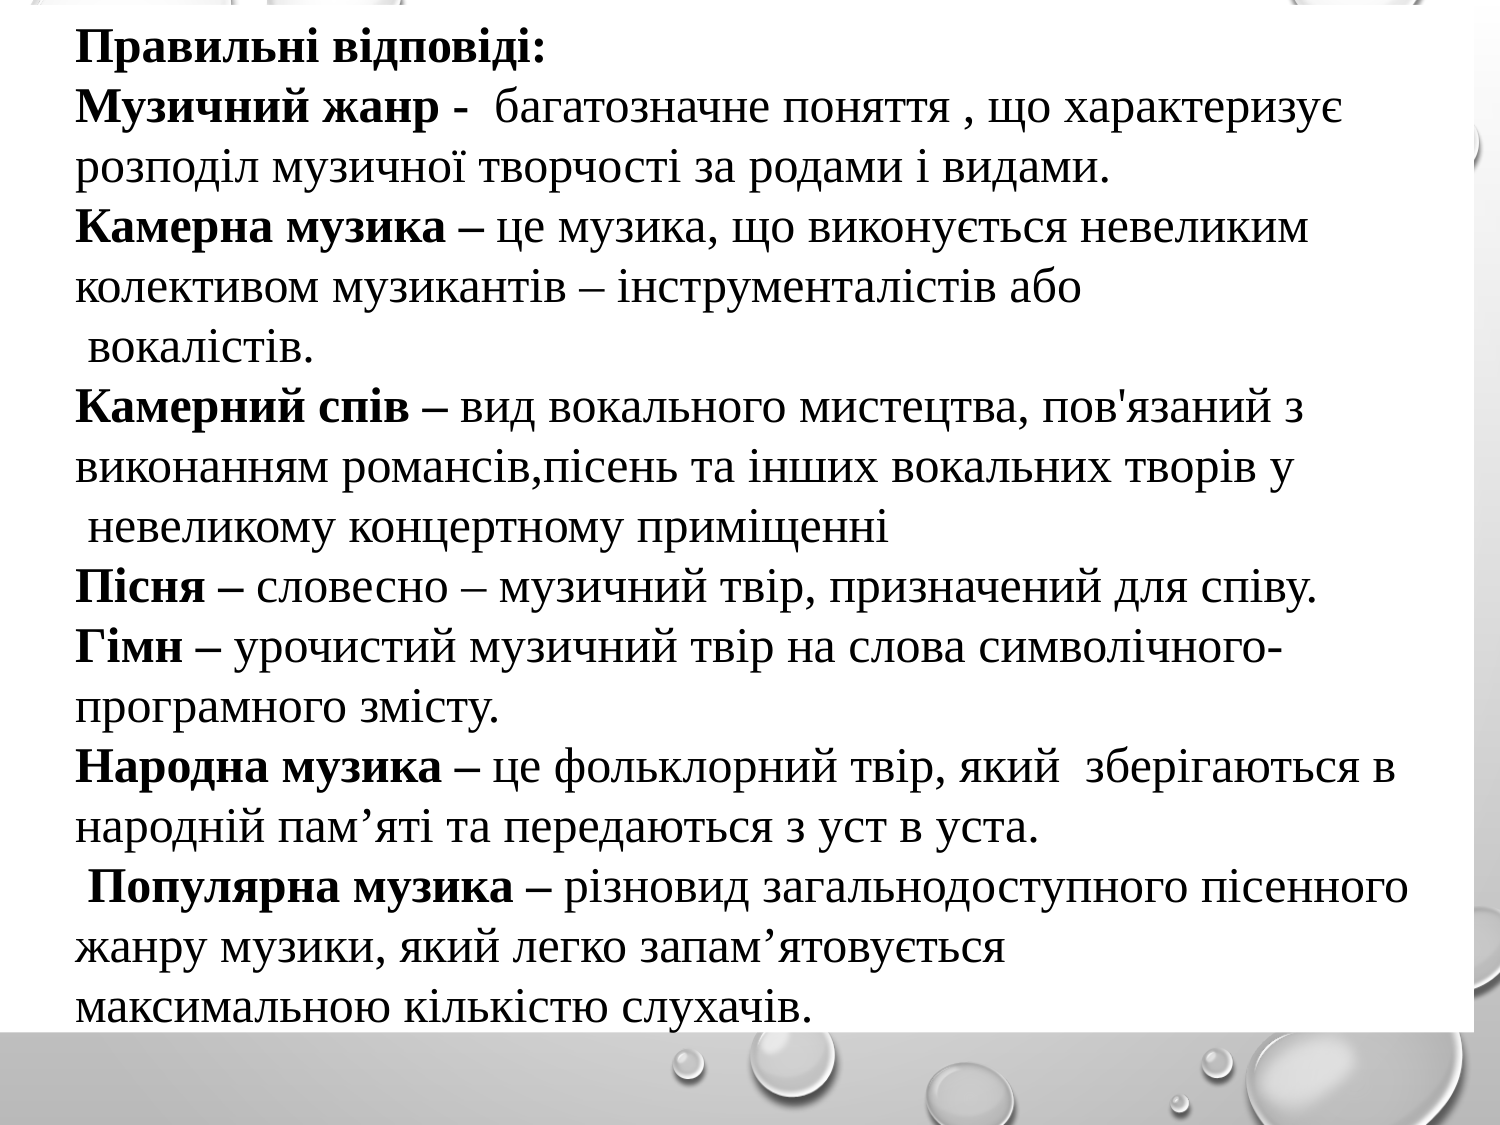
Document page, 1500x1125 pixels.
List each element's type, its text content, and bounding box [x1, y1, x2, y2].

text_box Правильні відповіді: Музичний жанр - багатозначне поняття , що характеризує розподіл музичної творчості за родами і видами. Камерна музика – це музика, що виконується невеликим колективом музикантів – інструменталістів або вокалістів. Камерний спів – вид вокального мистецтва, пов'язаний з виконанням романсів,пісень та інших вокальних творів у невеликому концертному приміщенні Пісня – словесно – музичний твір, призначений для співу. Гімн – урочистий музичний твір на слова символічного- програмного змісту. Народна музика – це фольклорний твір, який зберігаються в народній пам’яті та передаються з уст в уста. Популярна музика – різновид загальнодоступного пісенного жанру музики, який легко запам’ятовується максимальною кількістю слухачів. [0, 4, 1474, 1033]
picture [0, 0, 1500, 1125]
